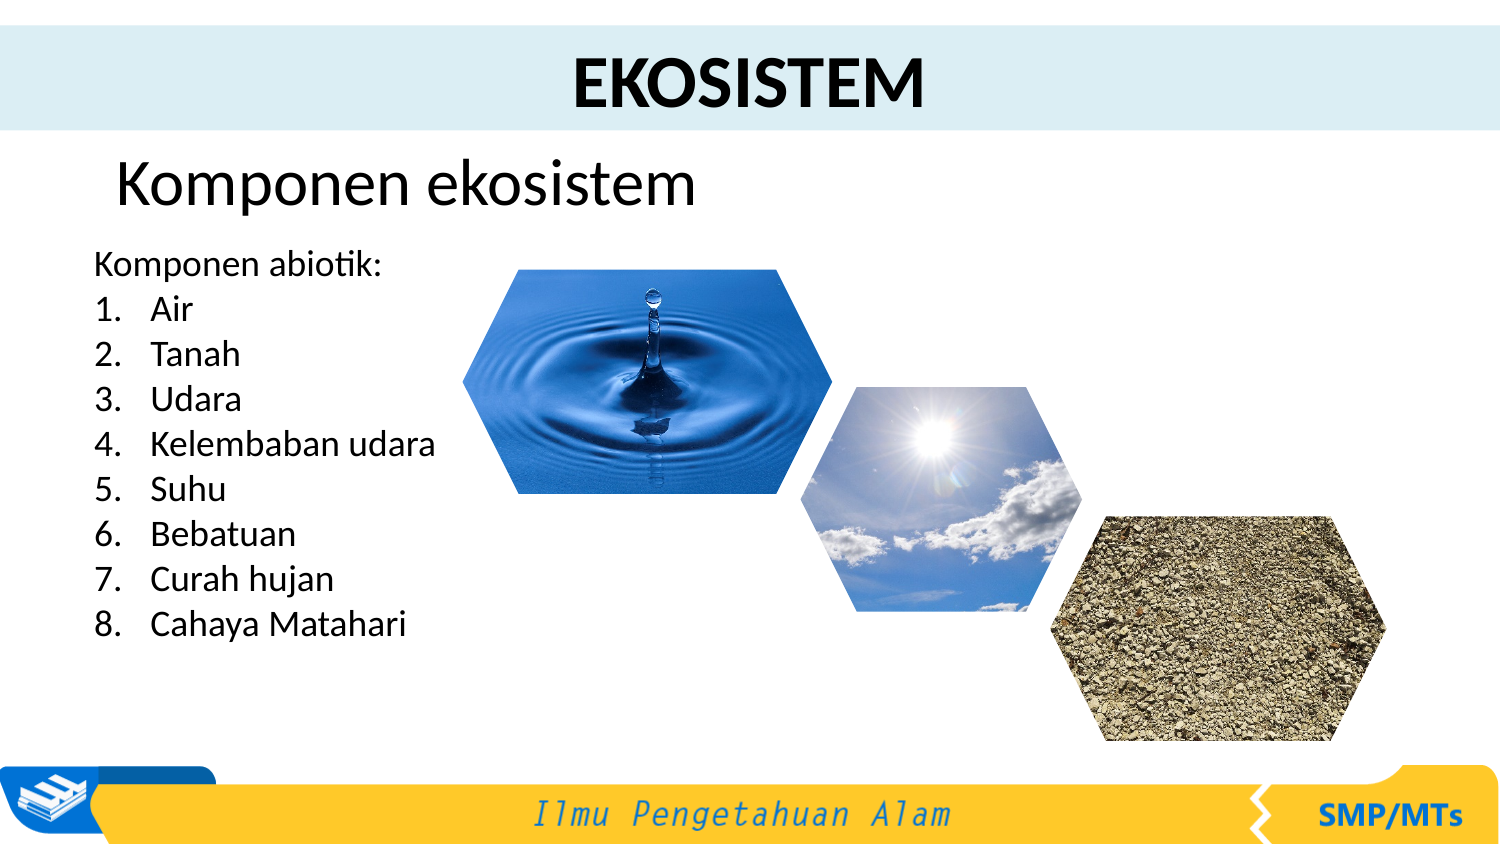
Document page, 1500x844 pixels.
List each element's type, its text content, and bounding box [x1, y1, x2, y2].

picture [0, 765, 1499, 844]
picture [462, 269, 1387, 742]
text_box Komponen ekosistem [101, 131, 714, 225]
text_box Komponen abiotik: Air Tanah Udara Kelembaban udara Suhu Bebatuan Curah hujan Cahaya Matahari [72, 225, 1415, 322]
text_box EKOSISTEM [0, 25, 1500, 131]
